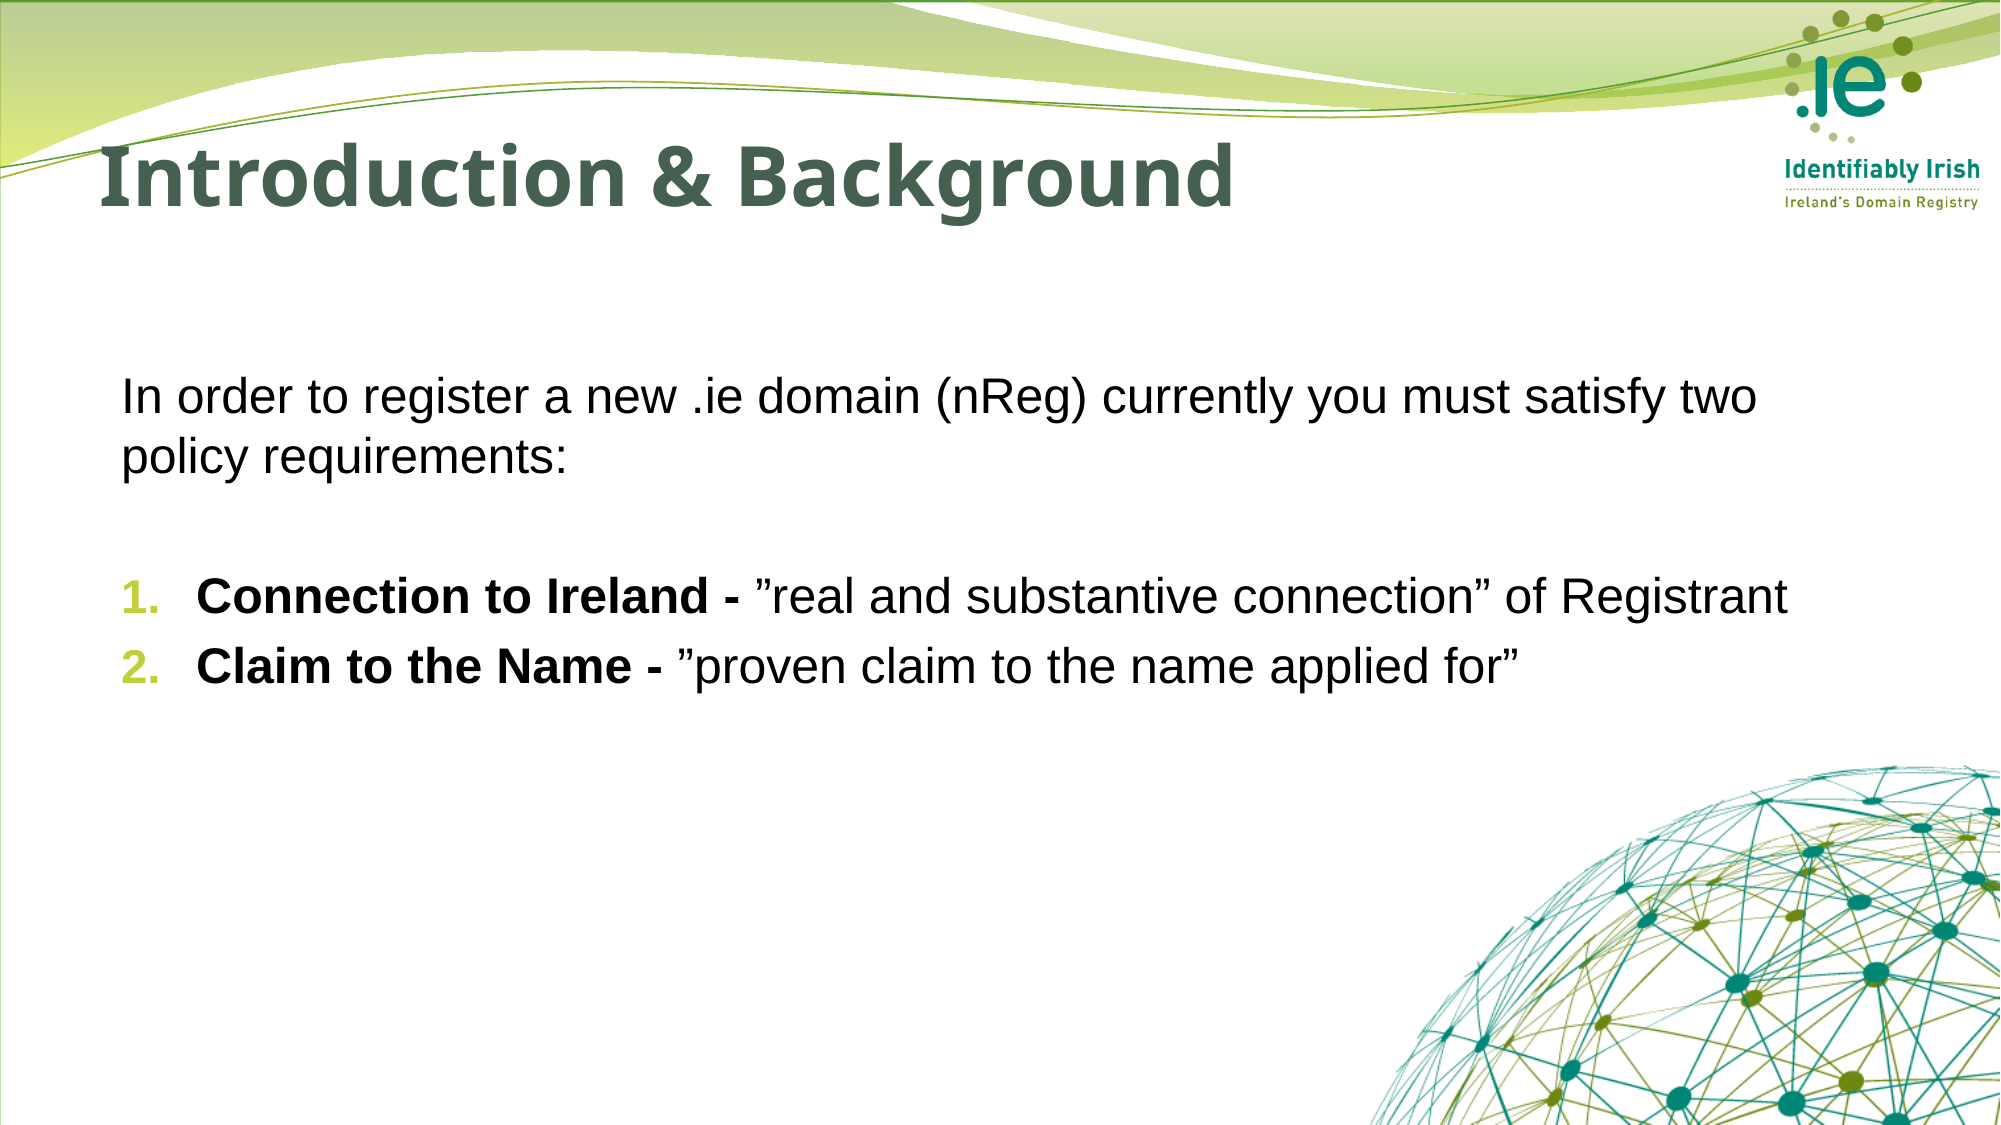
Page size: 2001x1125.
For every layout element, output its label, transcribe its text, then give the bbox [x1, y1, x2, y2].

title Introduction & Background [99, 115, 1900, 303]
picture [1784, 10, 1979, 210]
picture [1368, 763, 2000, 1125]
list In order to register a new .ie domain (nReg) currently you must satisfy two policy requirements: Connection to Ireland - ”real and substantive connection” of Registrant Claim to the Name - ”proven claim to the name applied for” [99, 356, 1900, 1076]
